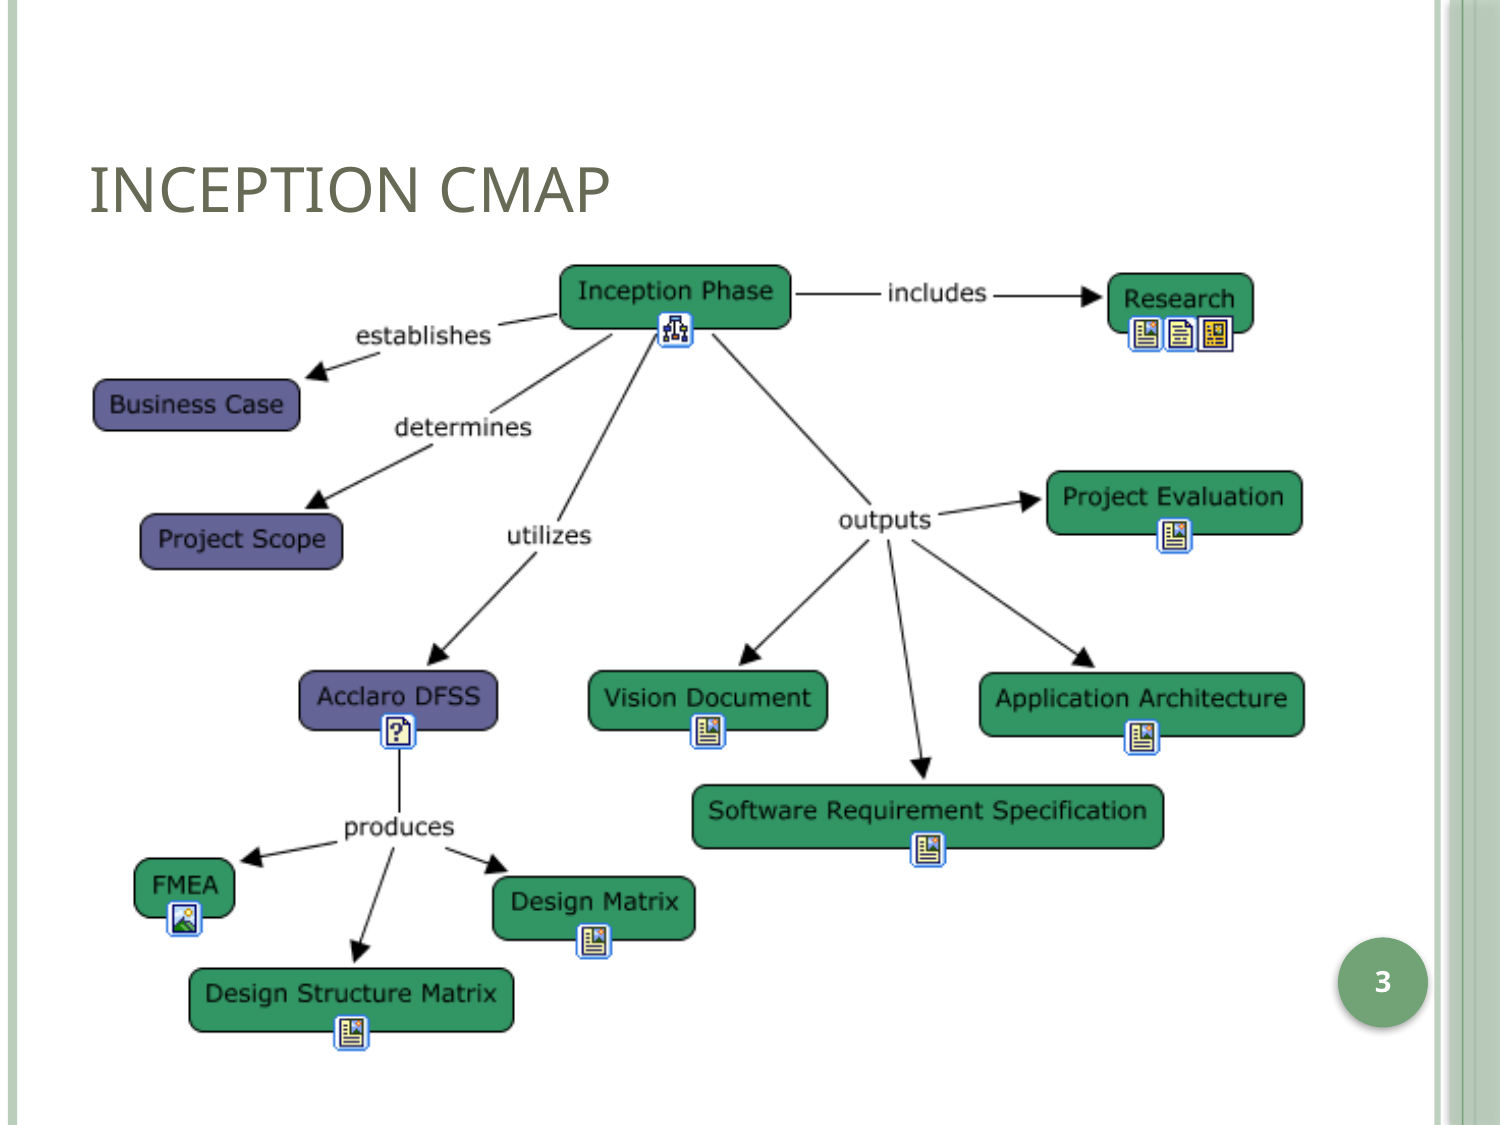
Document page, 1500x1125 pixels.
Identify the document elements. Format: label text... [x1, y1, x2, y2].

picture [74, 249, 1326, 1076]
slide_number 3 [1333, 940, 1434, 1027]
title Inception Cmap [75, 45, 1300, 233]
